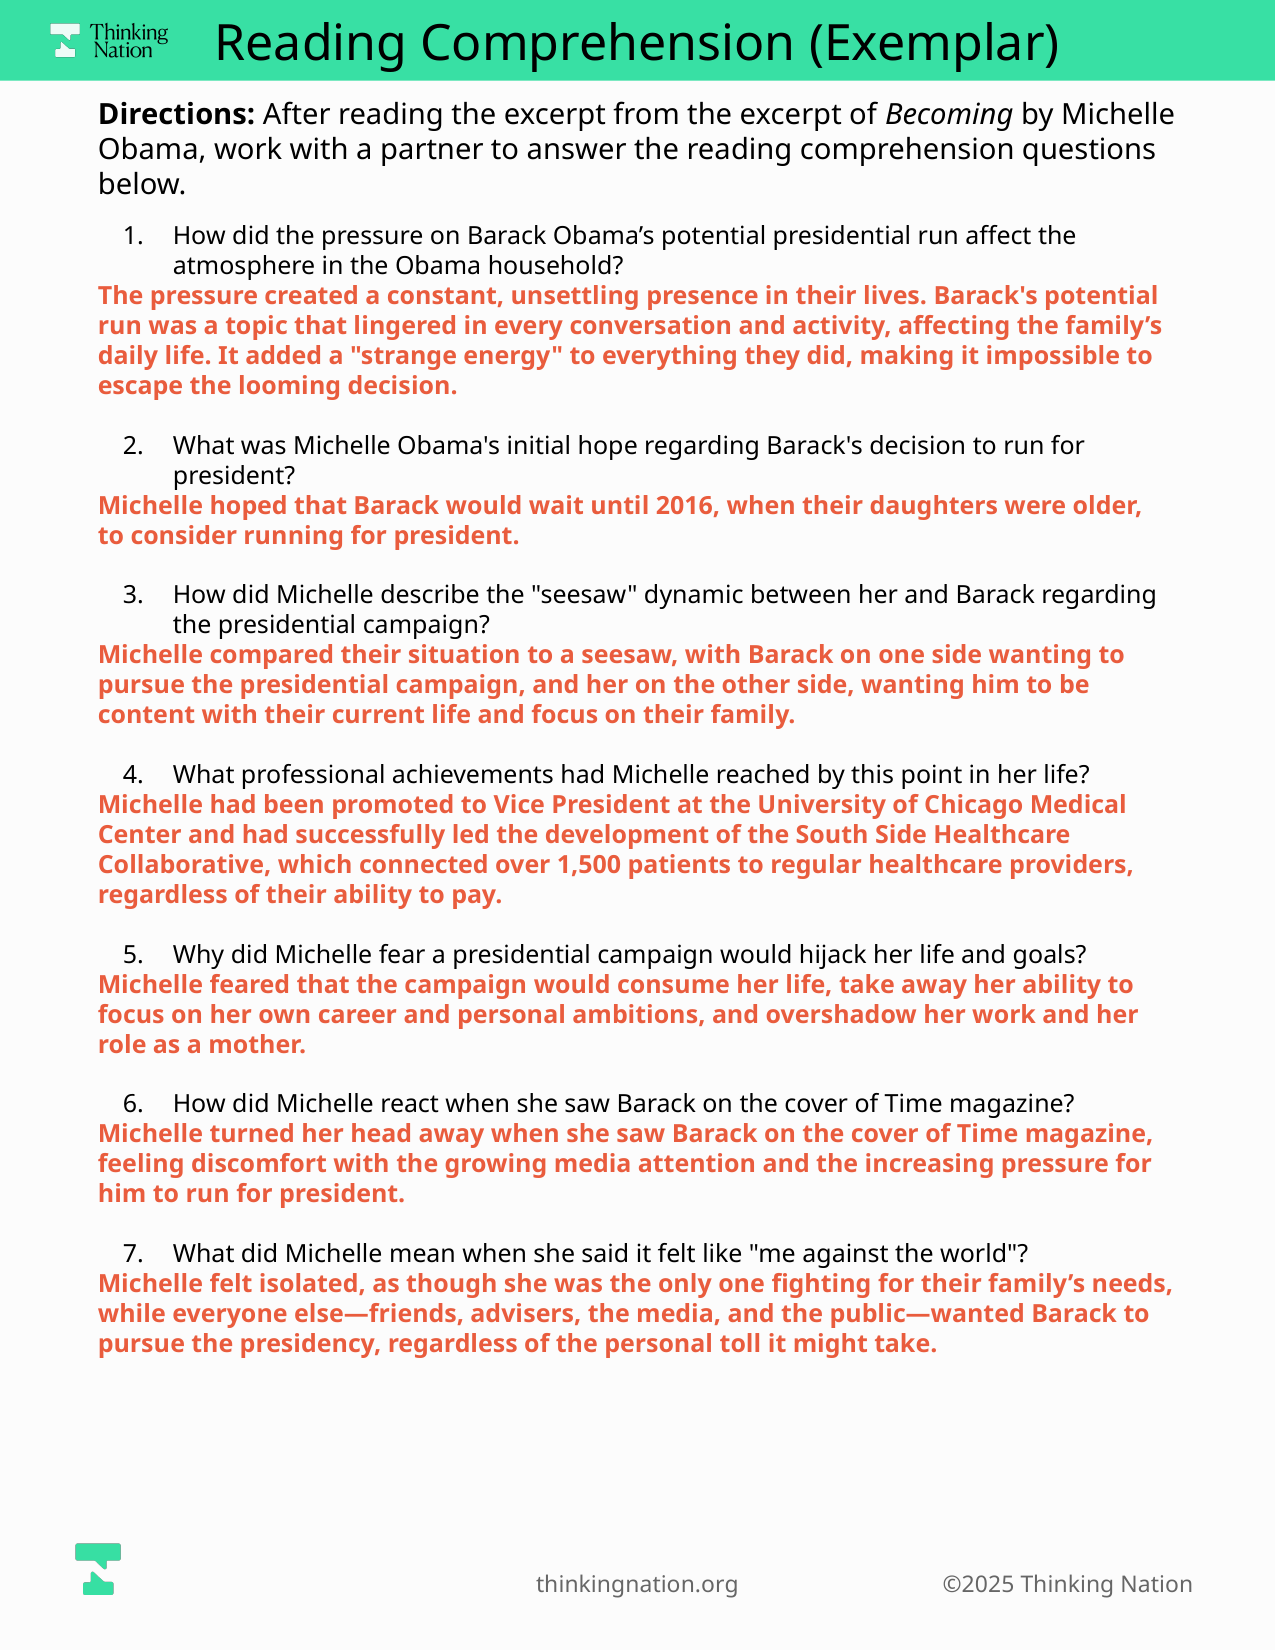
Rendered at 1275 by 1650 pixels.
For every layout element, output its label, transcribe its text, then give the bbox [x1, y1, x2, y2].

picture [36, 12, 172, 69]
picture [62, 1533, 134, 1605]
text_box How did the pressure on Barack Obama’s potential presidential run affect the atmosphere in the Obama household? The pressure created a constant, unsettling presence in their lives. Barack's potential run was a topic that lingered in every conversation and activity, affecting the family’s daily life. It added a "strange energy" to everything they did, making it impossible to escape the looming decision. What was Michelle Obama's initial hope regarding Barack's decision to run for president? Michelle hoped that Barack would wait until 2016, when their daughters were older, to consider running for president. How did Michelle describe the "seesaw" dynamic between her and Barack regarding the presidential campaign? Michelle compared their situation to a seesaw, with Barack on one side wanting to pursue the presidential campaign, and her on the other side, wanting him to be content with their current life and focus on their family. What professional achievements had Michelle reached by this point in her life? Michelle had been promoted to Vice President at the University of Chicago Medical Center and had successfully led the development of the South Side Healthcare Collaborative, which connected over 1,500 patients to regular healthcare providers, regardless of their ability to pay. Why did Michelle fear a presidential campaign would hijack her life and goals? Michelle feared that the campaign would consume her life, take away her ability to focus on her own career and personal ambitions, and overshadow her work and her role as a mother. How did Michelle react when she saw Barack on the cover of Time magazine? Michelle turned her head away when she saw Barack on the cover of Time magazine, feeling discomfort with the growing media attention and the increasing pressure for him to run for president. What did Michelle mean when she said it felt like "me against the world"? Michelle felt isolated, as though she was the only one fighting for their family’s needs, while everyone else—friends, advisers, the media, and the public—wanted Barack to pursue the presidency, regardless of the personal toll it might take. [82, 216, 1192, 1373]
text_box Directions: After reading the excerpt from the excerpt of Becoming by Michelle Obama, work with a partner to answer the reading comprehension questions below. [82, 80, 1192, 216]
text_box ©2025 Thinking Nation [907, 1553, 1210, 1605]
text_box Reading Comprehension (Exemplar) [0, 0, 1275, 81]
text_box thinkingnation.org [486, 1553, 789, 1605]
